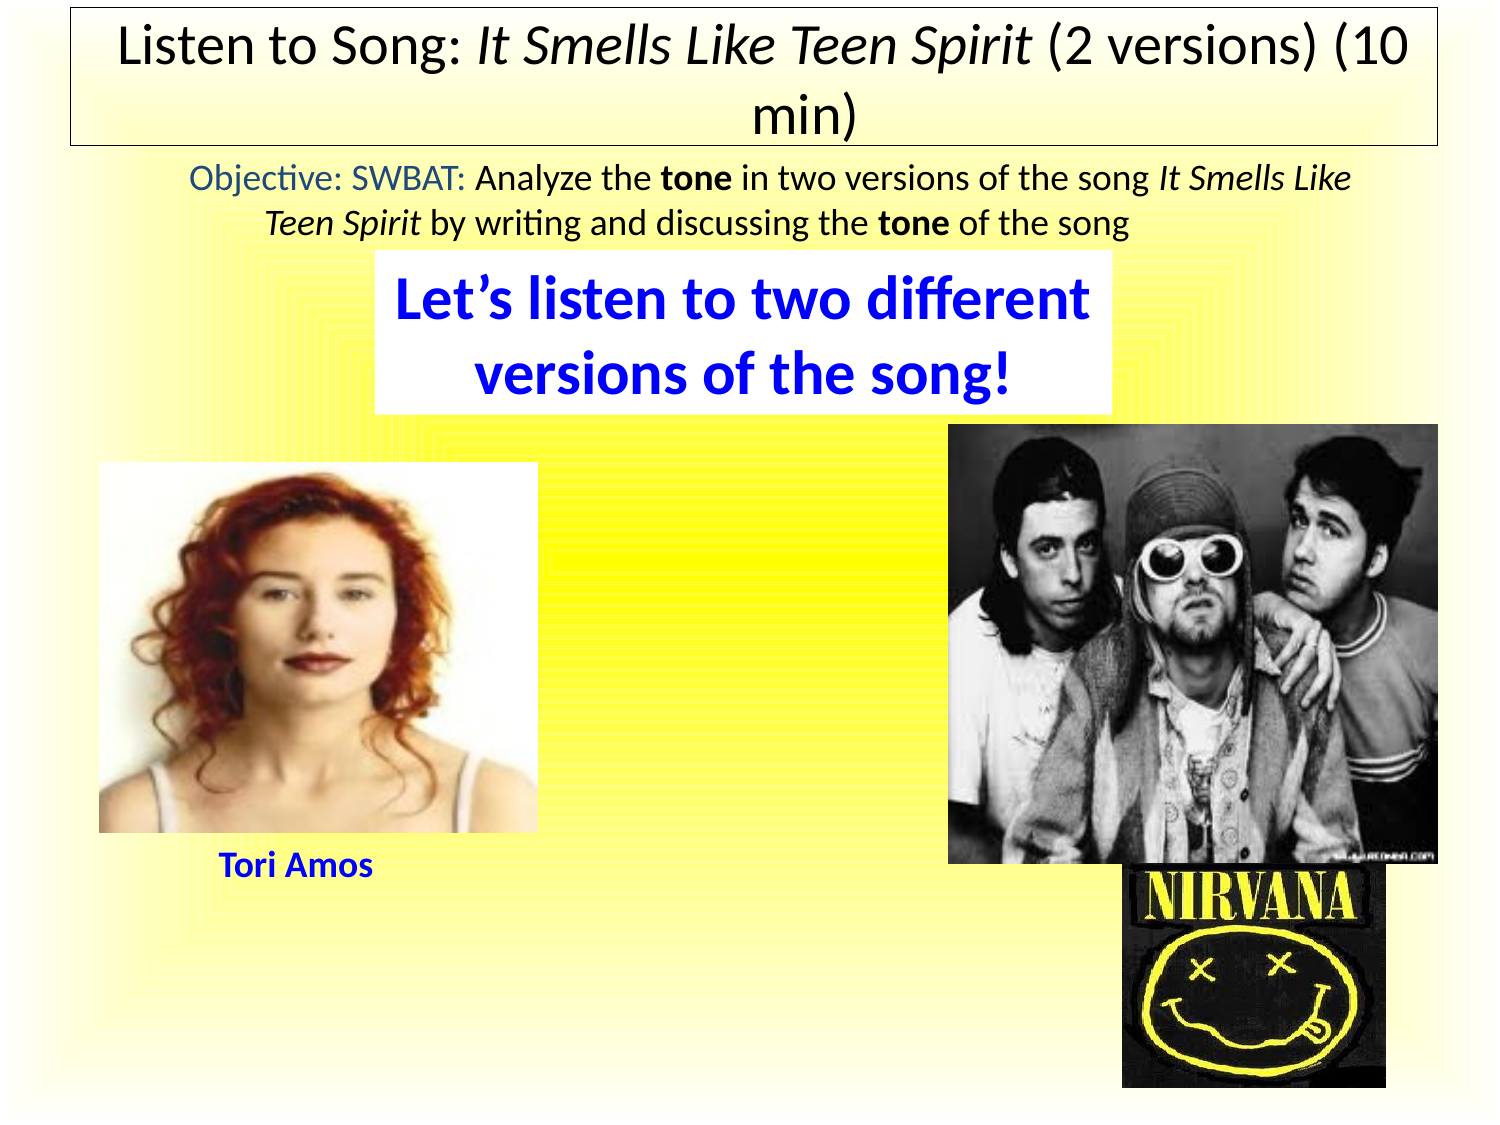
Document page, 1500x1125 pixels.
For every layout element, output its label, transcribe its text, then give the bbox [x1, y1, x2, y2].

text_box Let’s listen to two different versions of the song! [374, 249, 1113, 415]
title Listen to Song: It Smells Like Teen Spirit (2 versions) (10 min) [70, 7, 1438, 146]
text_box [99, 462, 538, 926]
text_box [947, 424, 1438, 1088]
text_box Objective: SWBAT: Analyze the tone in two versions of the song It Smells Like Teen Spirit by writing and discussing the tone of the song [70, 145, 1413, 296]
